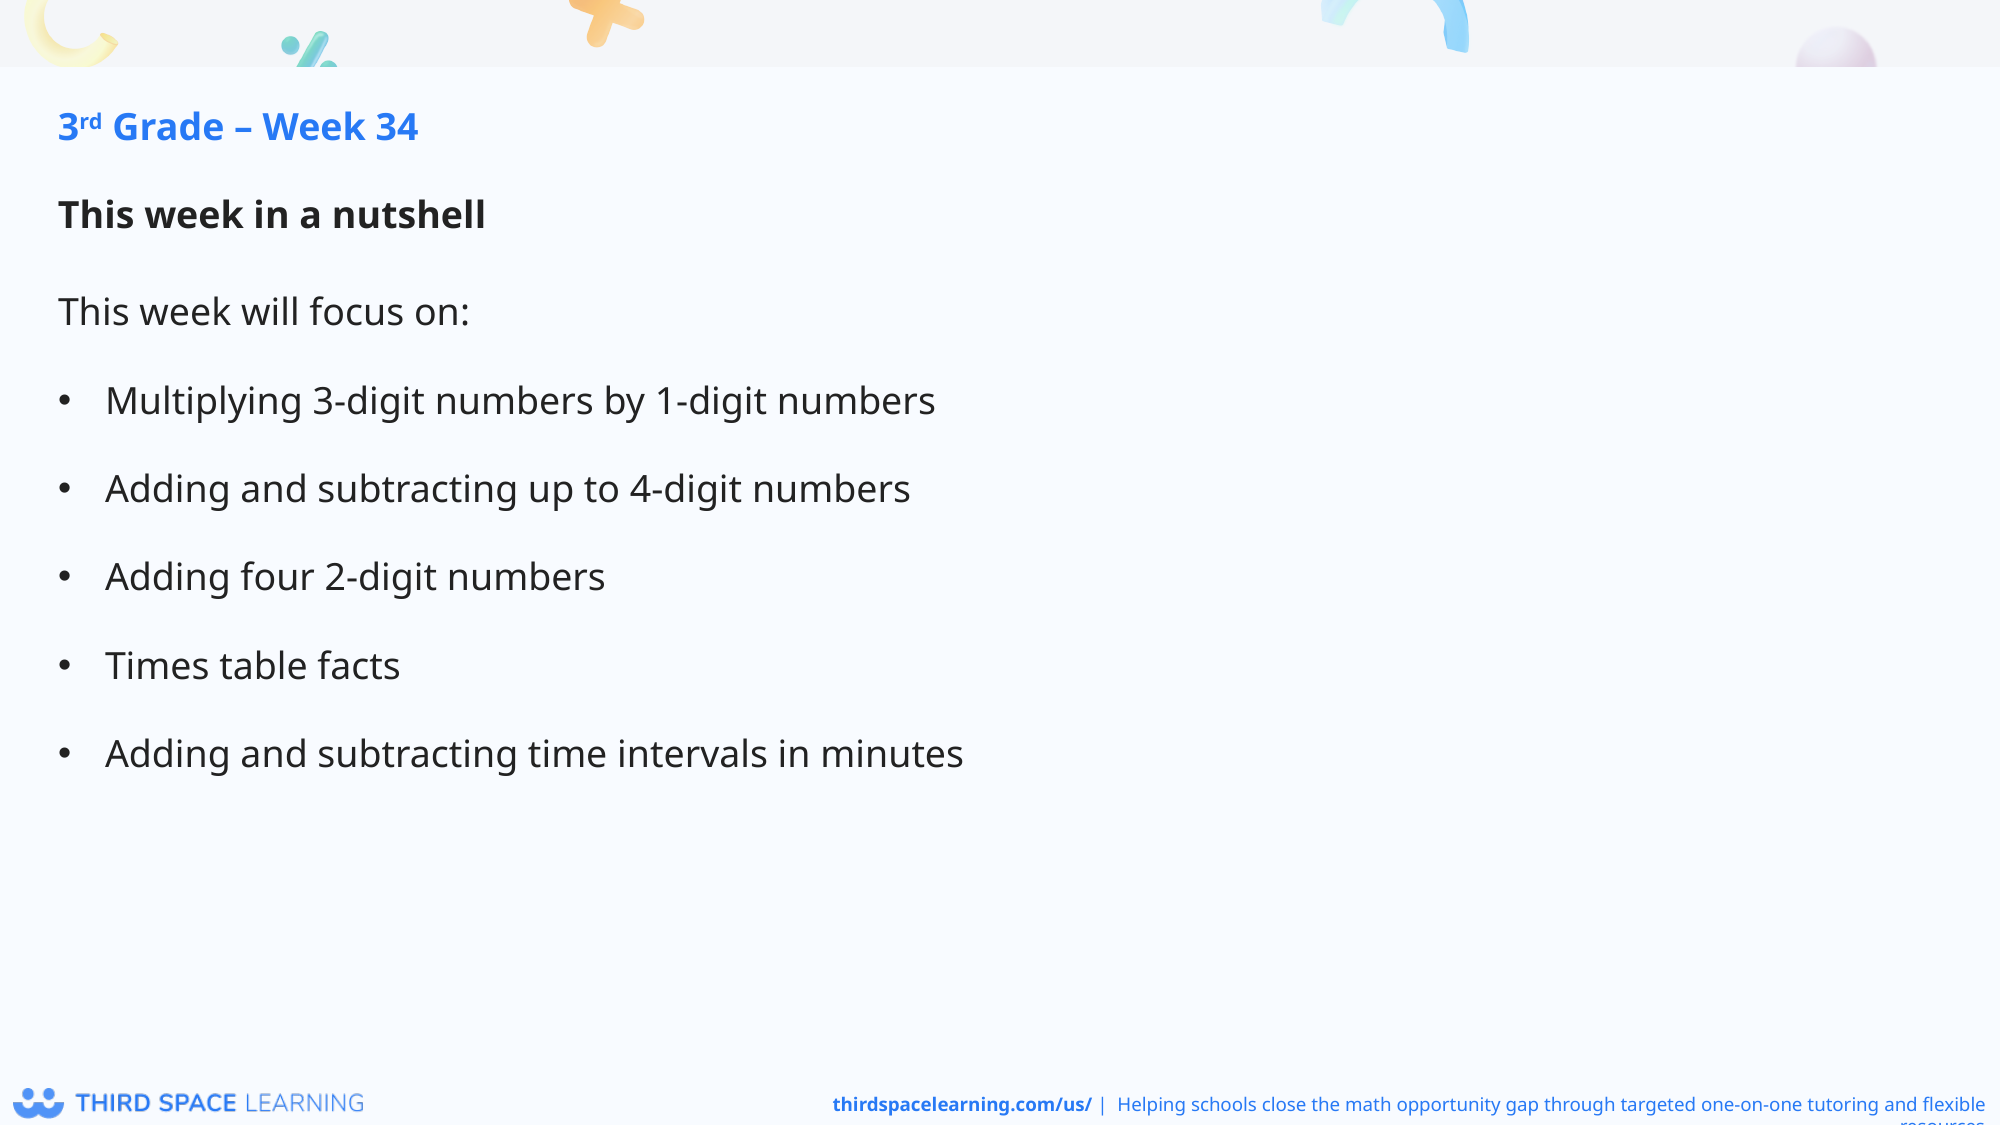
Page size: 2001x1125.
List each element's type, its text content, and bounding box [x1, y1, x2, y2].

text_box 3rd Grade – Week 34 This week in a nutshell [43, 73, 1969, 259]
picture [0, 0, 2000, 67]
list This week will focus on: Multiplying 3-digit numbers by 1-digit numbers Adding and subtracting up to 4-digit numbers Adding four 2-digit numbers Times table facts Adding and subtracting time intervals in minutes [43, 259, 1969, 1074]
picture [13, 1088, 365, 1119]
